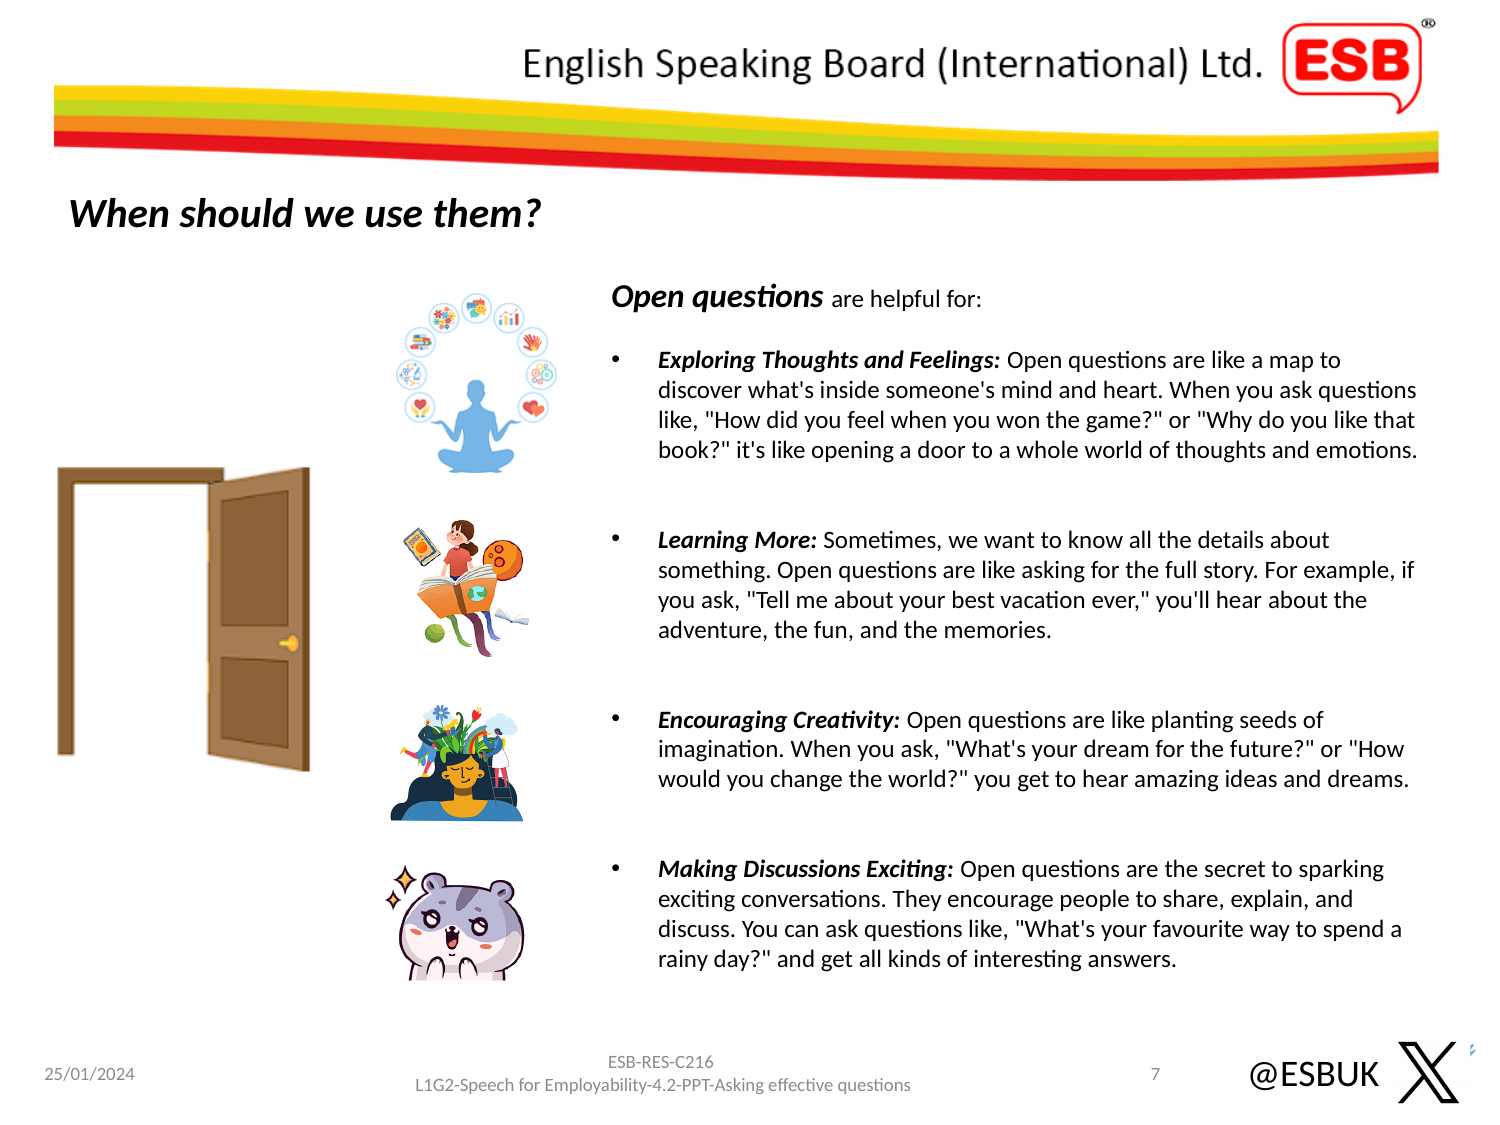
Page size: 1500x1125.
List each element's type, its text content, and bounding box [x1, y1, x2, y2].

title When should we use them? [53, 184, 1347, 245]
picture [14, 441, 356, 814]
picture [0, 0, 1500, 189]
picture [382, 504, 554, 671]
text_box Open questions are helpful for: Exploring Thoughts and Feelings: Open questions are like a map to discover what's inside someone's mind and heart. When you ask questions like, "How did you feel when you won the game?" or "Why do you like that book?" it's like opening a door to a whole world of thoughts and emotions. Learning More: Sometimes, we want to know all the details about something. Open questions are like asking for the full story. For example, if you ask, "Tell me about your best vacation ever," you'll hear about the adventure, the fun, and the memories. Encouraging Creativity: Open questions are like planting seeds of imagination. When you ask, "What's your dream for the future?" or "How would you change the world?" you get to hear amazing ideas and dreams. Making Discussions Exciting: Open questions are the secret to sparking exciting conversations. They encourage people to share, explain, and discuss. You can ask questions like, "What's your favourite way to spend a rainy day?" and get all kinds of interesting answers. [596, 266, 1439, 980]
picture [377, 687, 529, 822]
picture [382, 864, 526, 989]
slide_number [29, 1042, 367, 1103]
slide_number 7 [930, 1042, 1176, 1103]
footer ESB-RES-C216 L1G2-Speech for Employability-4.2-PPT-Asking effective questions [395, 1042, 930, 1103]
picture [1390, 1029, 1476, 1116]
picture [392, 281, 563, 486]
